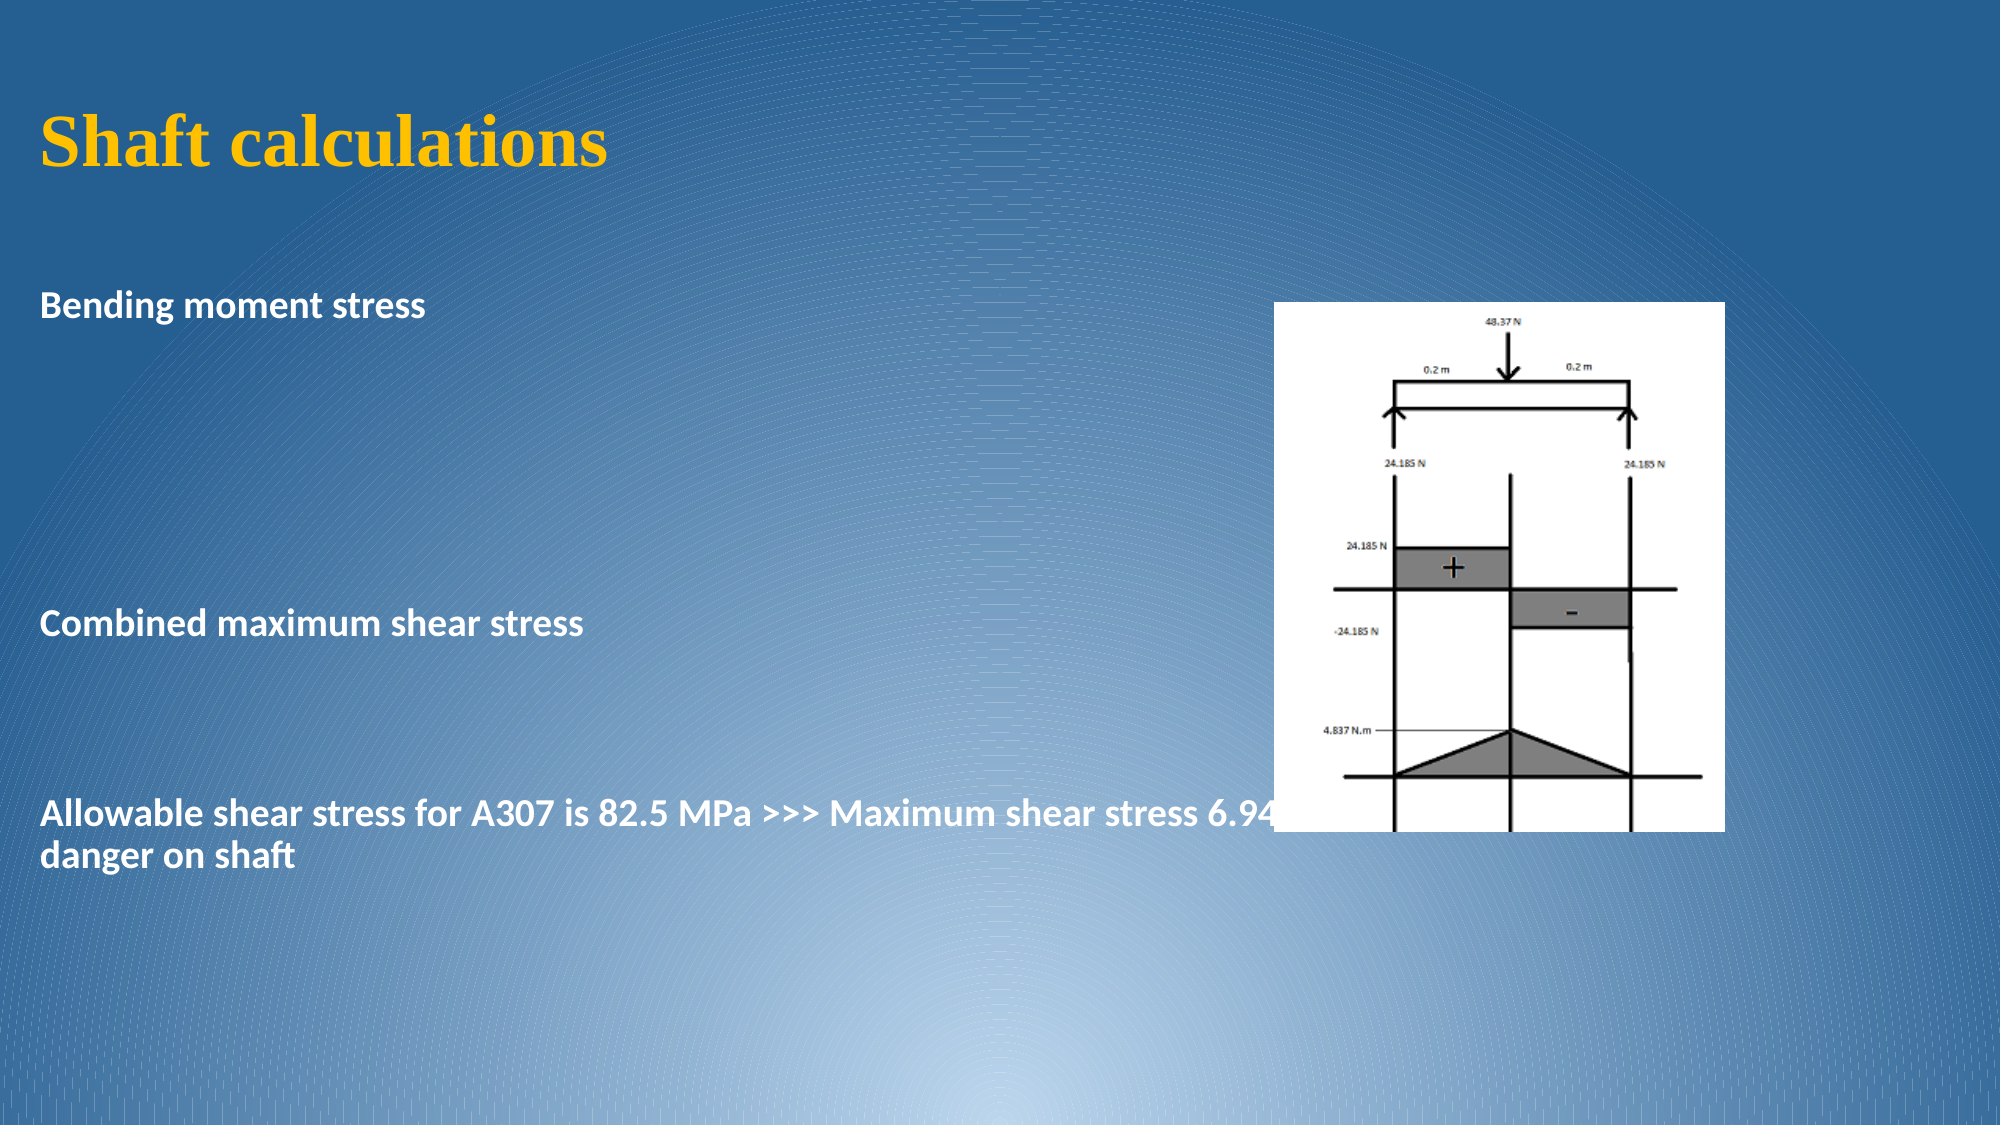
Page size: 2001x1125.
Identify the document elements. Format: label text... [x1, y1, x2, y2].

picture [1274, 302, 1725, 832]
title Shaft calculations [24, 33, 1750, 251]
